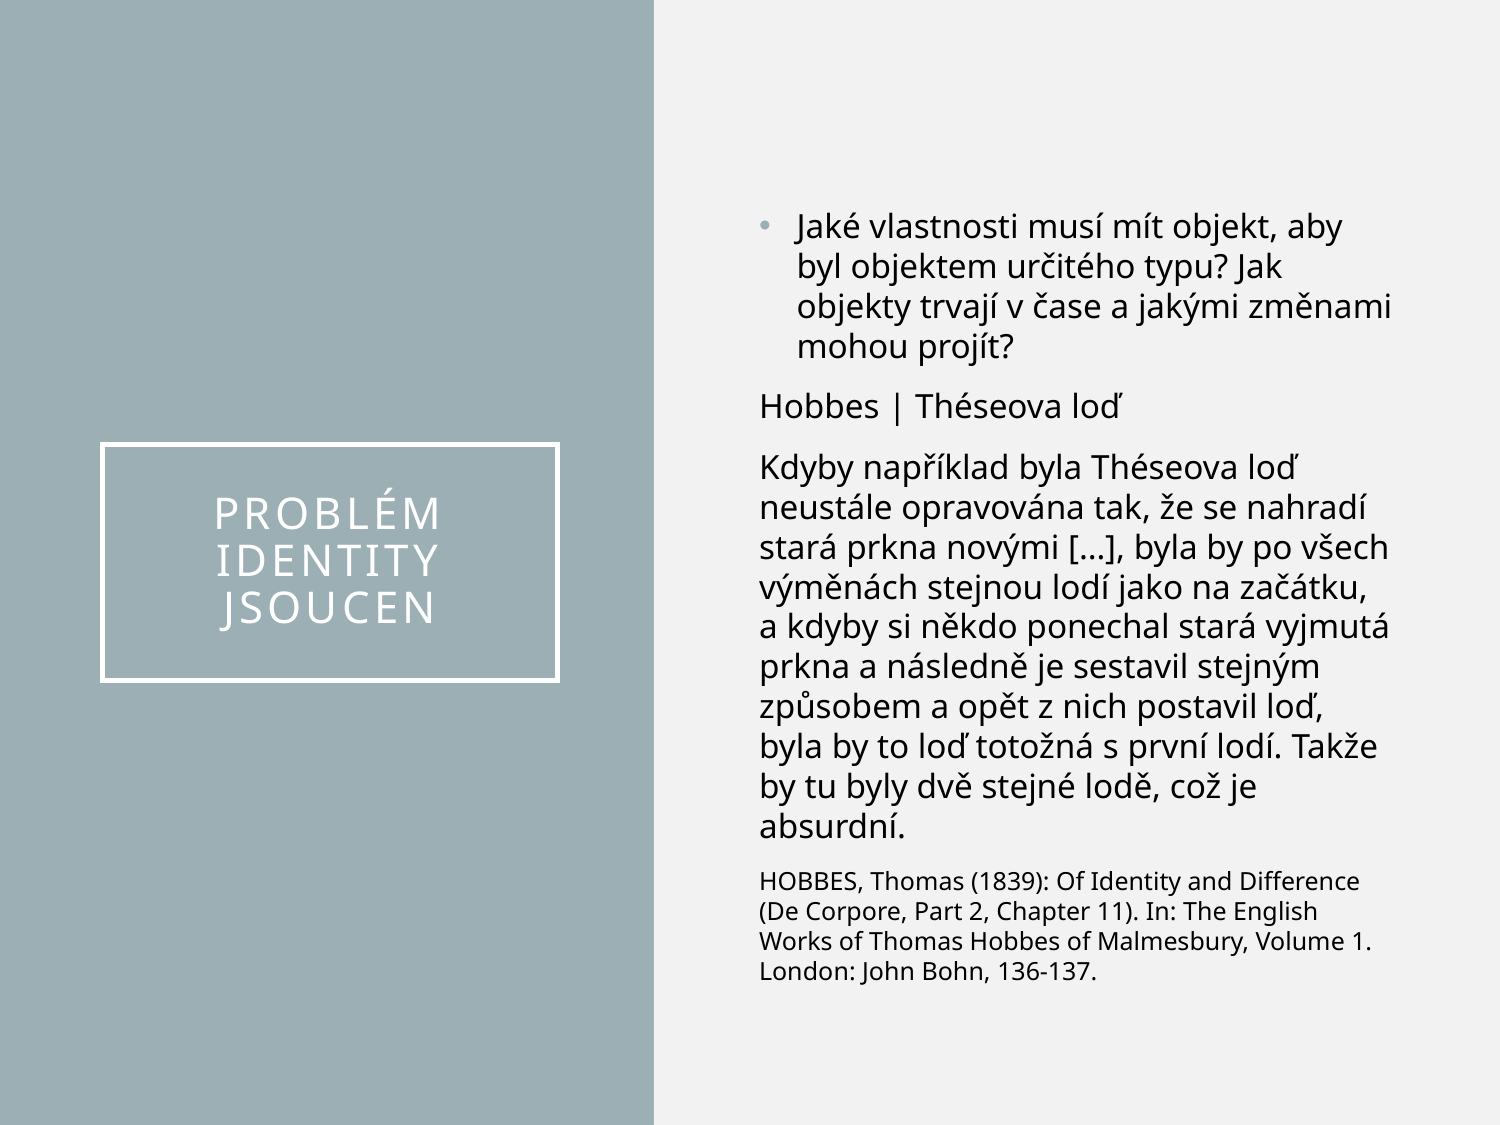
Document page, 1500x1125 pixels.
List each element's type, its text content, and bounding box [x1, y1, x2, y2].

list Jaké vlastnosti musí mít objekt, aby byl objektem určitého typu? Jak objekty trvají v čase a jakými změnami mohou projít? Hobbes | Théseova loď Kdyby například byla Théseova loď neustále opravována tak, že se nahradí stará prkna novými […], byla by po všech výměnách stejnou lodí jako na začátku, a kdyby si někdo ponechal stará vyjmutá prkna a následně je sestavil stejným způsobem a opět z nich postavil loď, byla by to loď totožná s první lodí. Takže by tu byly dvě stejné lodě, což je absurdní. HOBBES, Thomas (1839): Of Identity and Difference (De Corpore, Part 2, Chapter 11). In: The English Works of Thomas Hobbes of Malmesbury, Volume 1. London: John Bohn, 136-137. [744, 131, 1410, 994]
title Problém identity jsoucen [100, 442, 560, 683]
text_box [653, 0, 1500, 1125]
